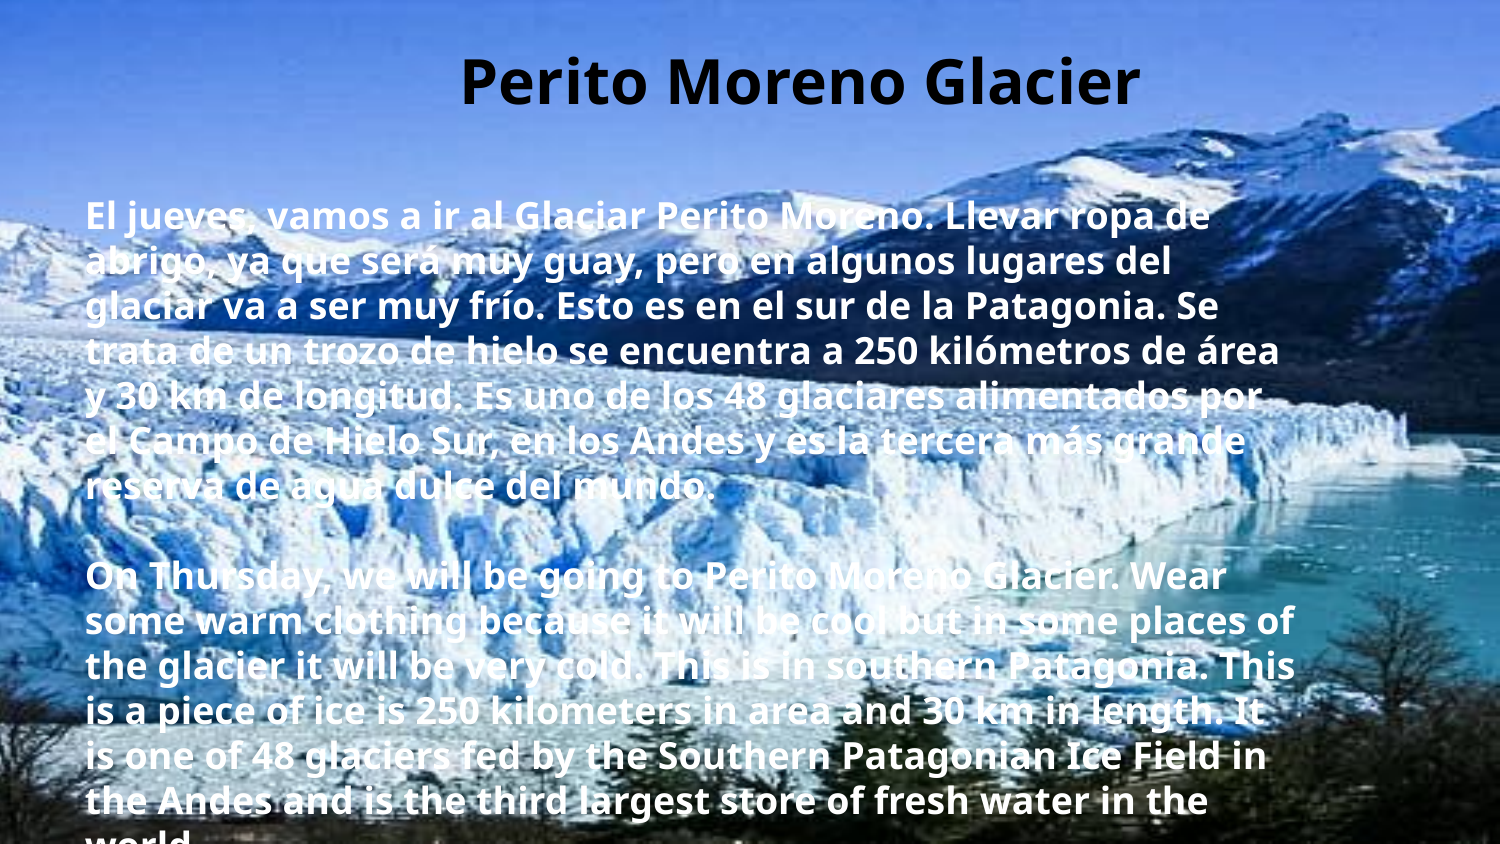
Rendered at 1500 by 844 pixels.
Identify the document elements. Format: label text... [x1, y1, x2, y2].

text_box Perito Moreno Glacier El jueves, vamos a ir al Glaciar Perito Moreno. Llevar ropa de abrigo, ya que será muy guay, pero en algunos lugares del glaciar va a ser muy frío. Esto es en el sur de la Patagonia. Se trata de un trozo de hielo se encuentra a 250 kilómetros de área y 30 km de longitud. Es uno de los 48 glaciares alimentados por el Campo de Hielo Sur, en los Andes y es la tercera más grande reserva de agua dulce del mundo. On Thursday, we will be going to Perito Moreno Glacier. Wear some warm clothing because it will be cool but in some places of the glacier it will be very cold. This is in southern Patagonia. This is a piece of ice is 250 kilometers in area and 30 km in length. It is one of 48 glaciers fed by the Southern Patagonian Ice Field in the Andes and is the third largest store of fresh water in the world. [69, 26, 1313, 756]
text_box [0, 0, 1500, 844]
